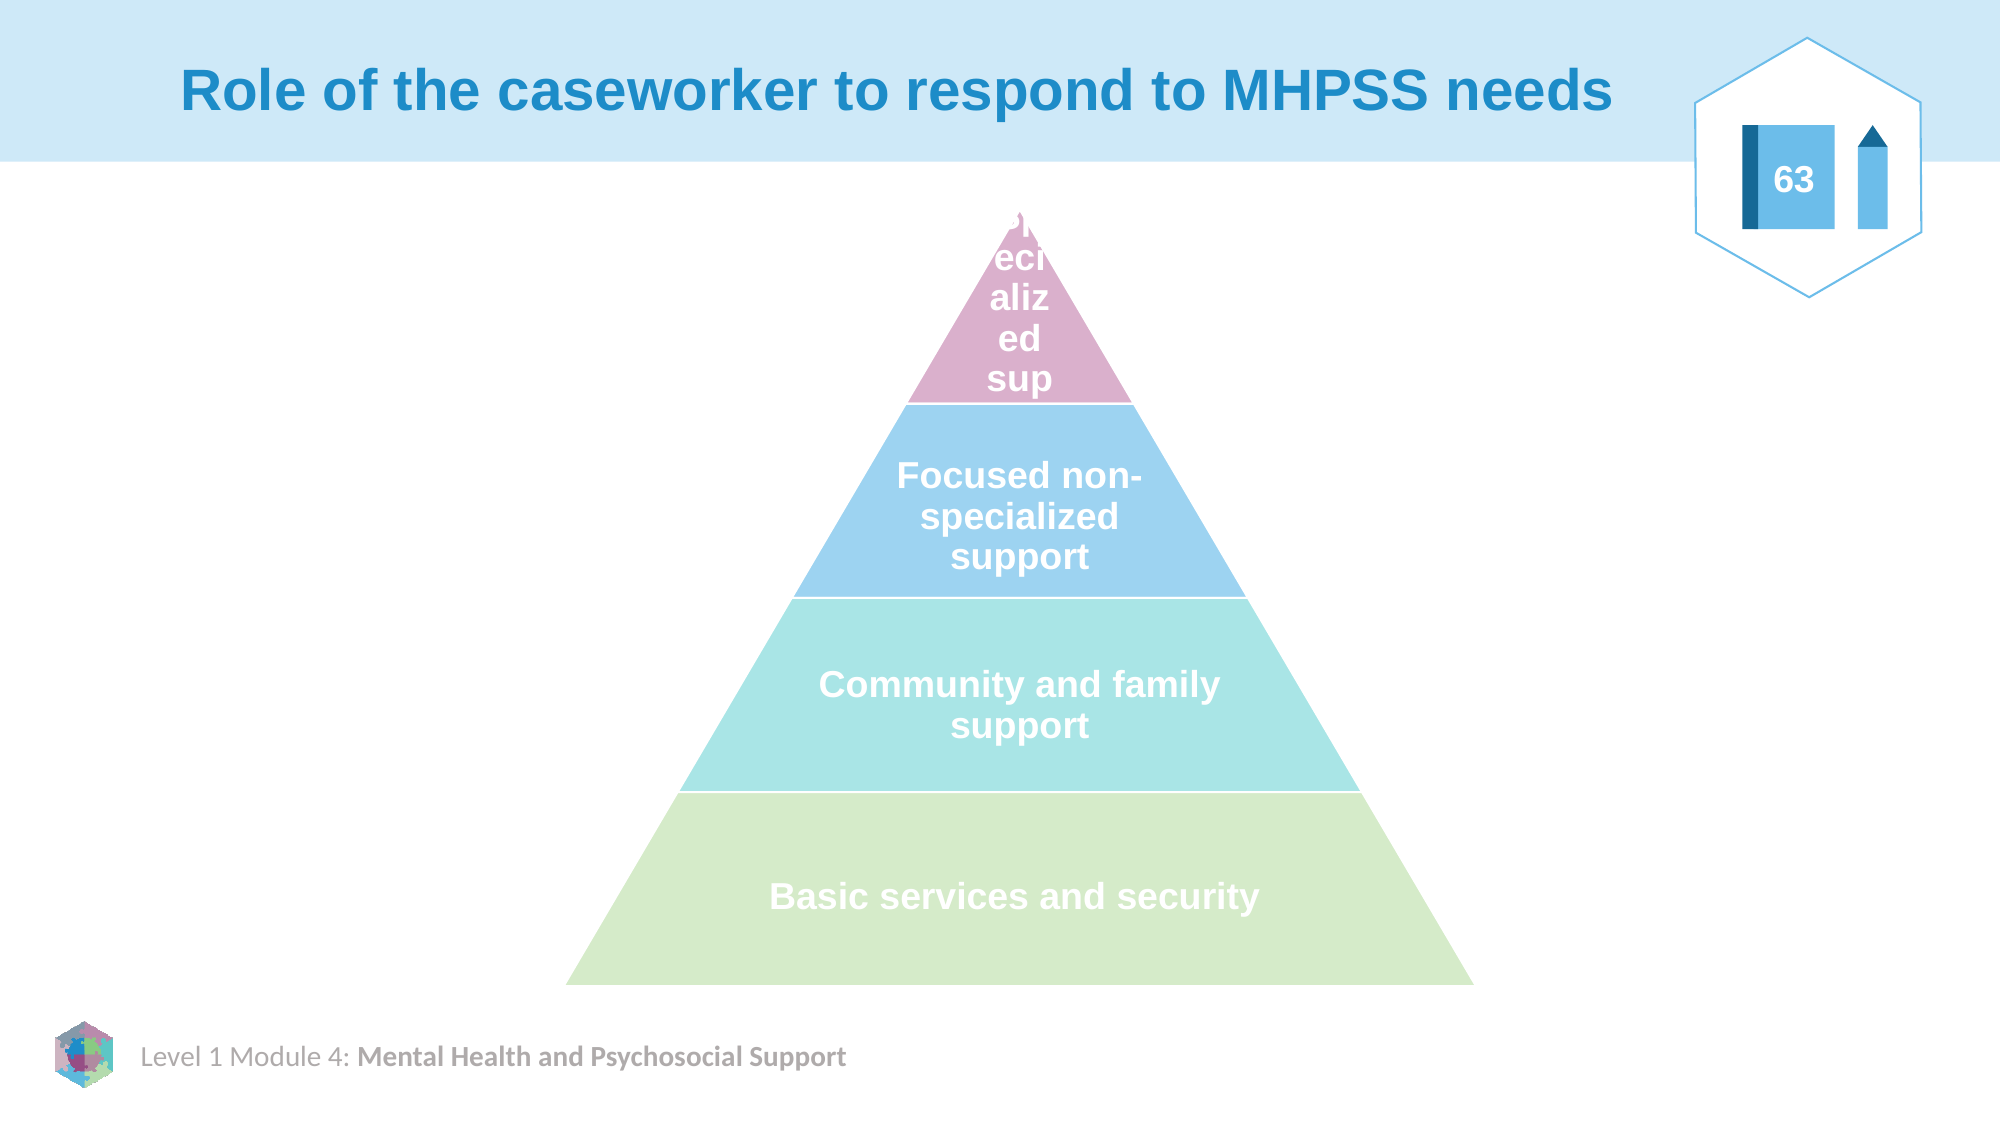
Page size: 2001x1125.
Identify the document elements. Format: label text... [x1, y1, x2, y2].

title Role of the caseworker to respond to MHPSS needs [165, 19, 1863, 163]
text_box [1677, 55, 1939, 280]
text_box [563, 209, 1477, 987]
picture [55, 1021, 113, 1088]
